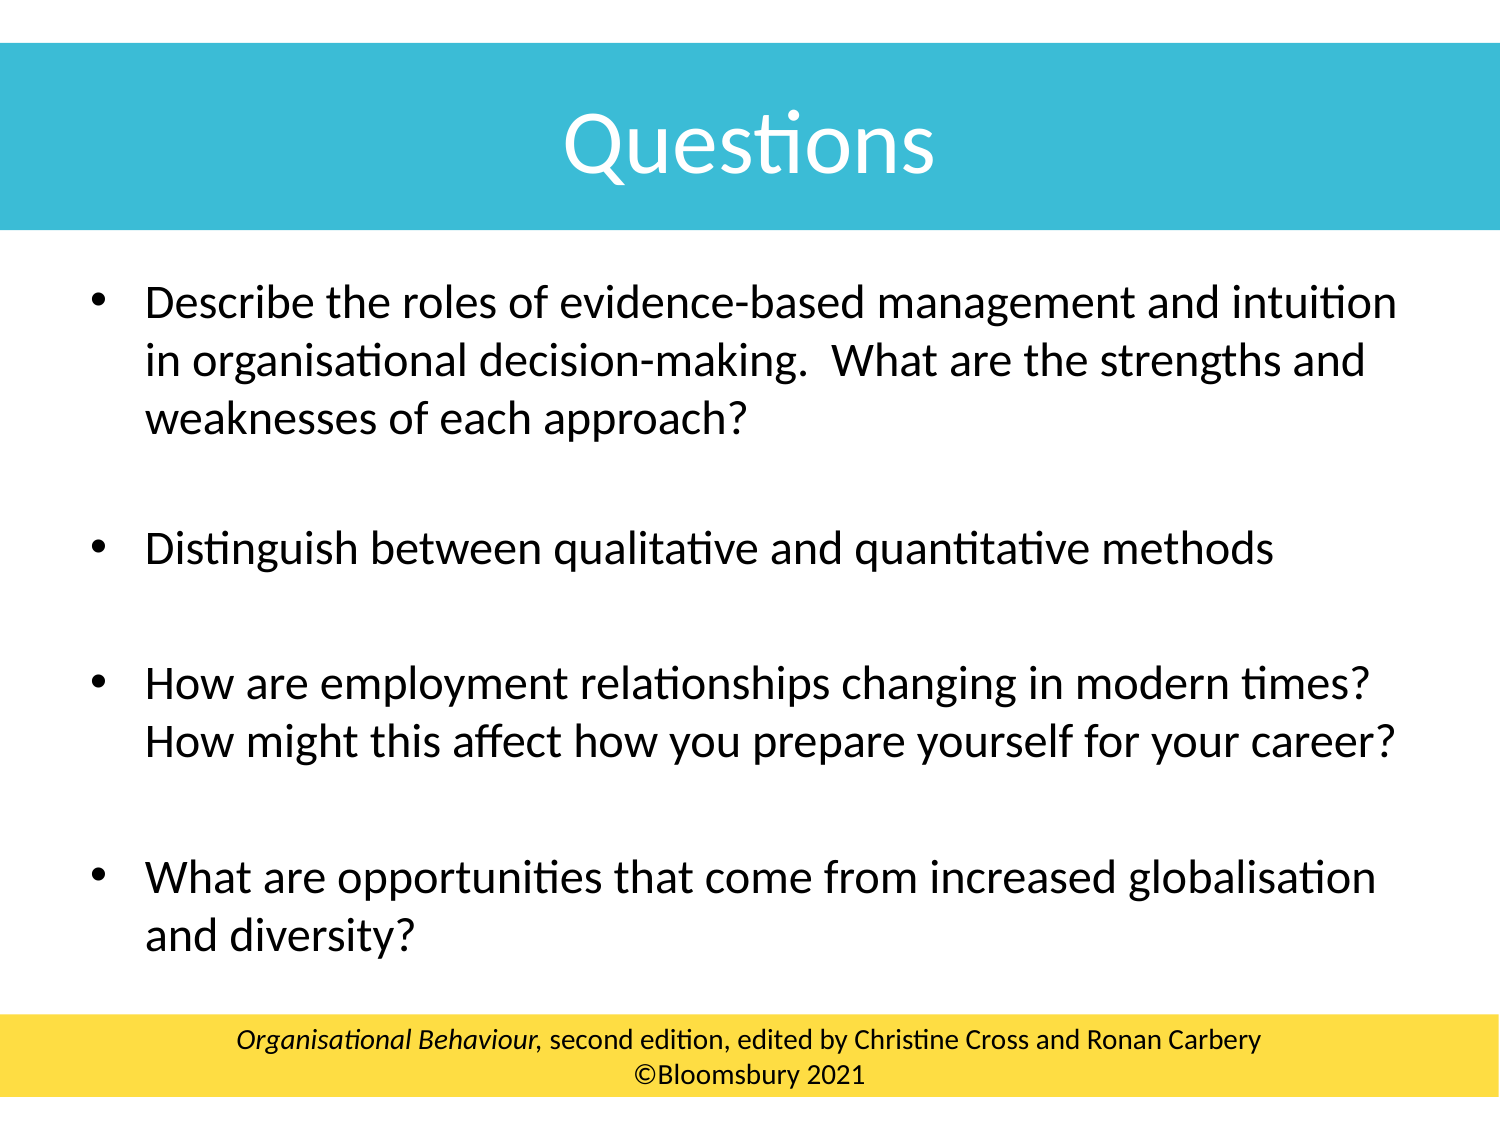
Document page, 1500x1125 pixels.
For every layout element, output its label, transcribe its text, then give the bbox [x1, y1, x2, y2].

list Describe the roles of evidence-based management and intuition in organisational decision-making. What are the strengths and weaknesses of each approach? Distinguish between qualitative and quantitative methods How are employment relationships changing in modern times? How might this affect how you prepare yourself for your career? What are opportunities that come from increased globalisation and diversity? [75, 262, 1425, 1005]
title Questions [0, 42, 1500, 231]
